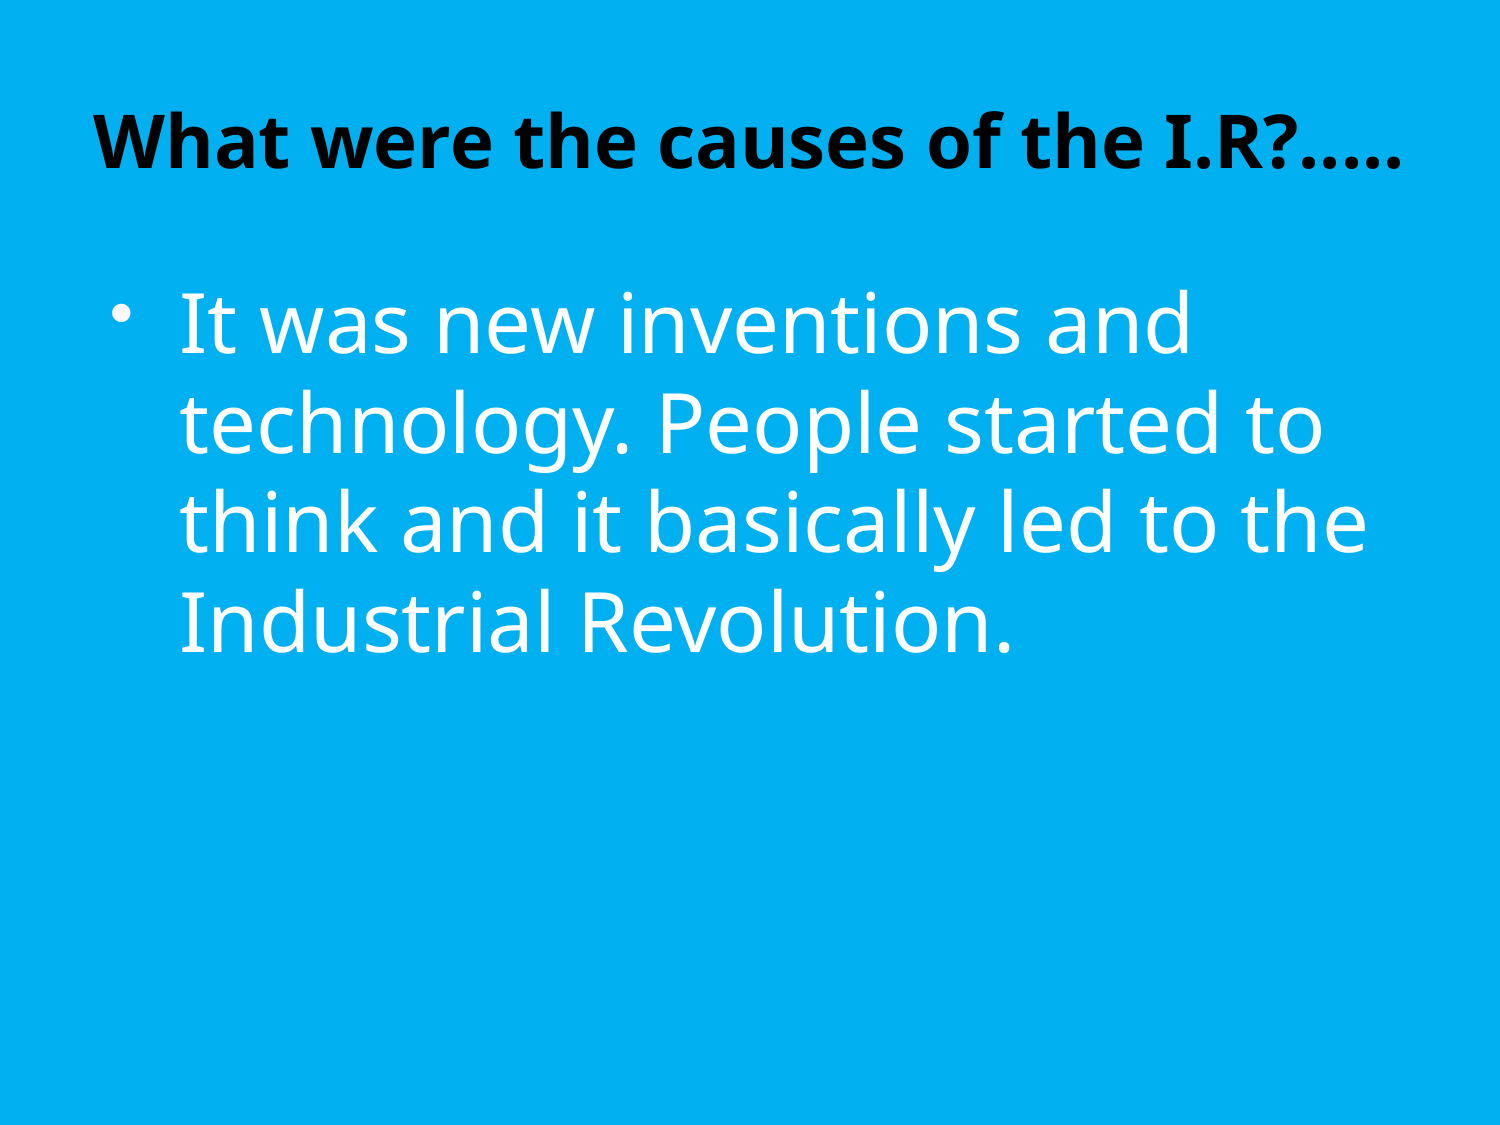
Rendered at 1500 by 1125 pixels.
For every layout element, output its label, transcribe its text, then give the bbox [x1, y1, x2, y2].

title What were the causes of the I.R?..... [75, 45, 1425, 233]
list It was new inventions and technology. People started to think and it basically led to the Industrial Revolution. [75, 262, 1425, 1035]
